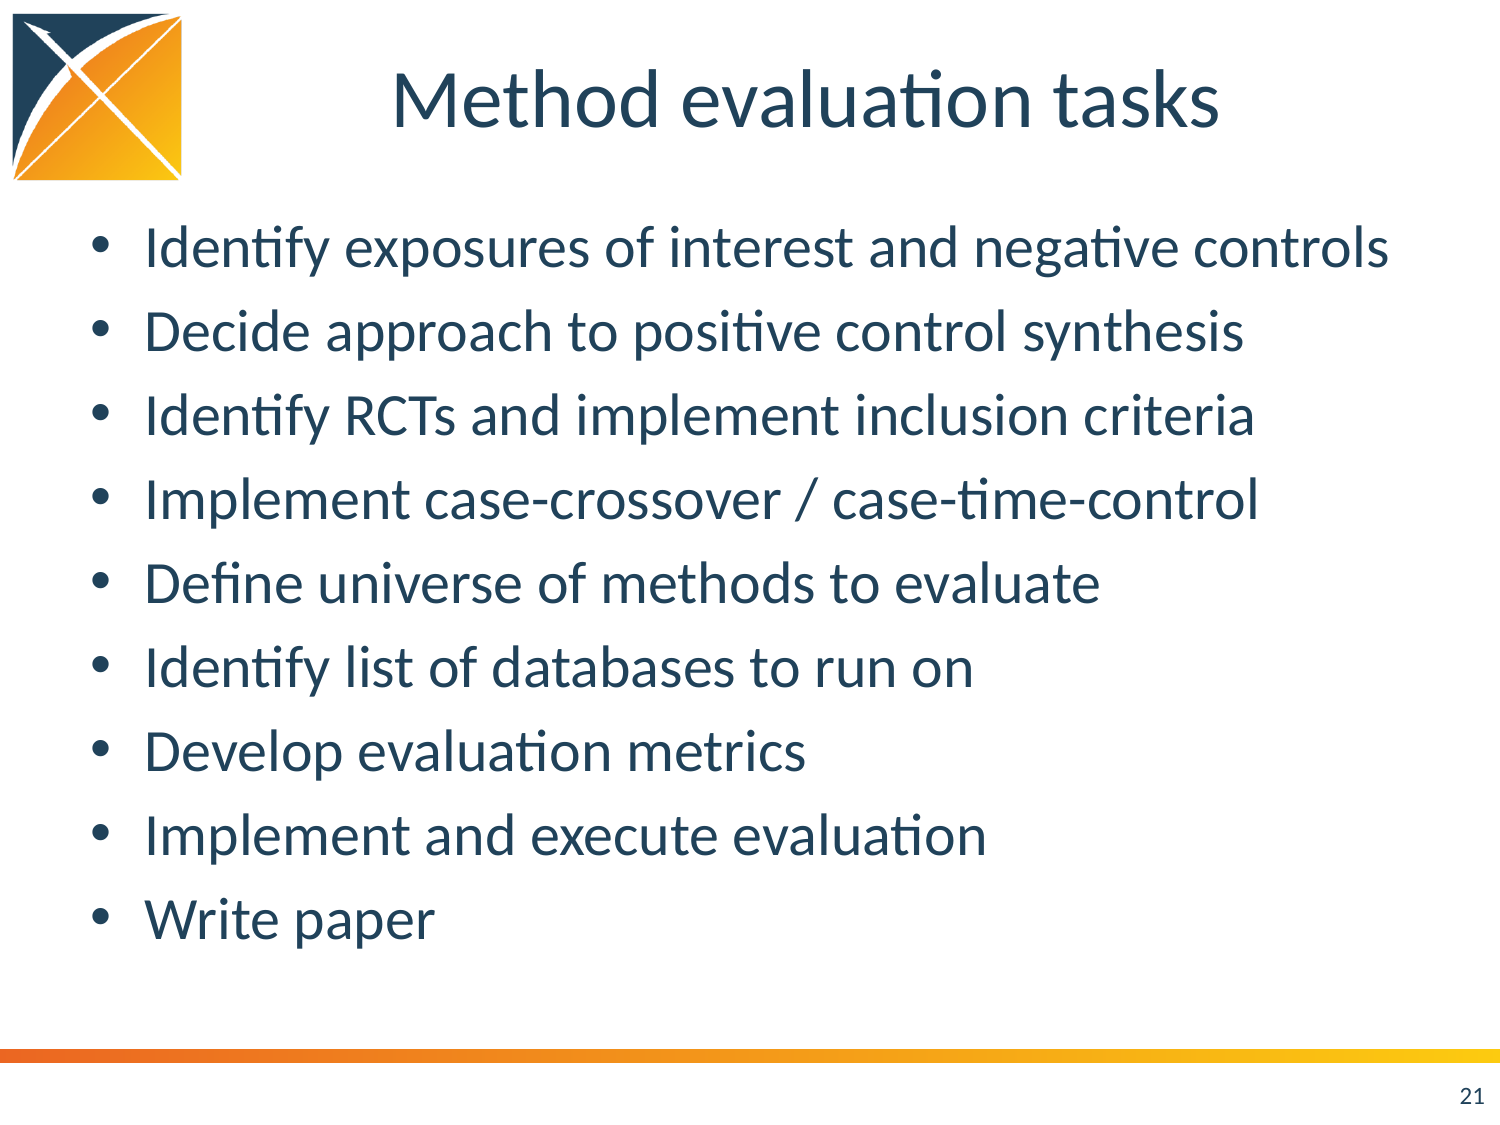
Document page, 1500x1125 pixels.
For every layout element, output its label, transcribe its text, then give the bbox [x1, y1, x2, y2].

title Method evaluation tasks [187, 24, 1425, 163]
picture [0, 0, 206, 200]
list Identify exposures of interest and negative controls Decide approach to positive control synthesis Identify RCTs and implement inclusion criteria Implement case-crossover / case-time-control Define universe of methods to evaluate Identify list of databases to run on Develop evaluation metrics Implement and execute evaluation Write paper [75, 200, 1425, 1005]
slide_number 21 [1149, 1065, 1500, 1125]
